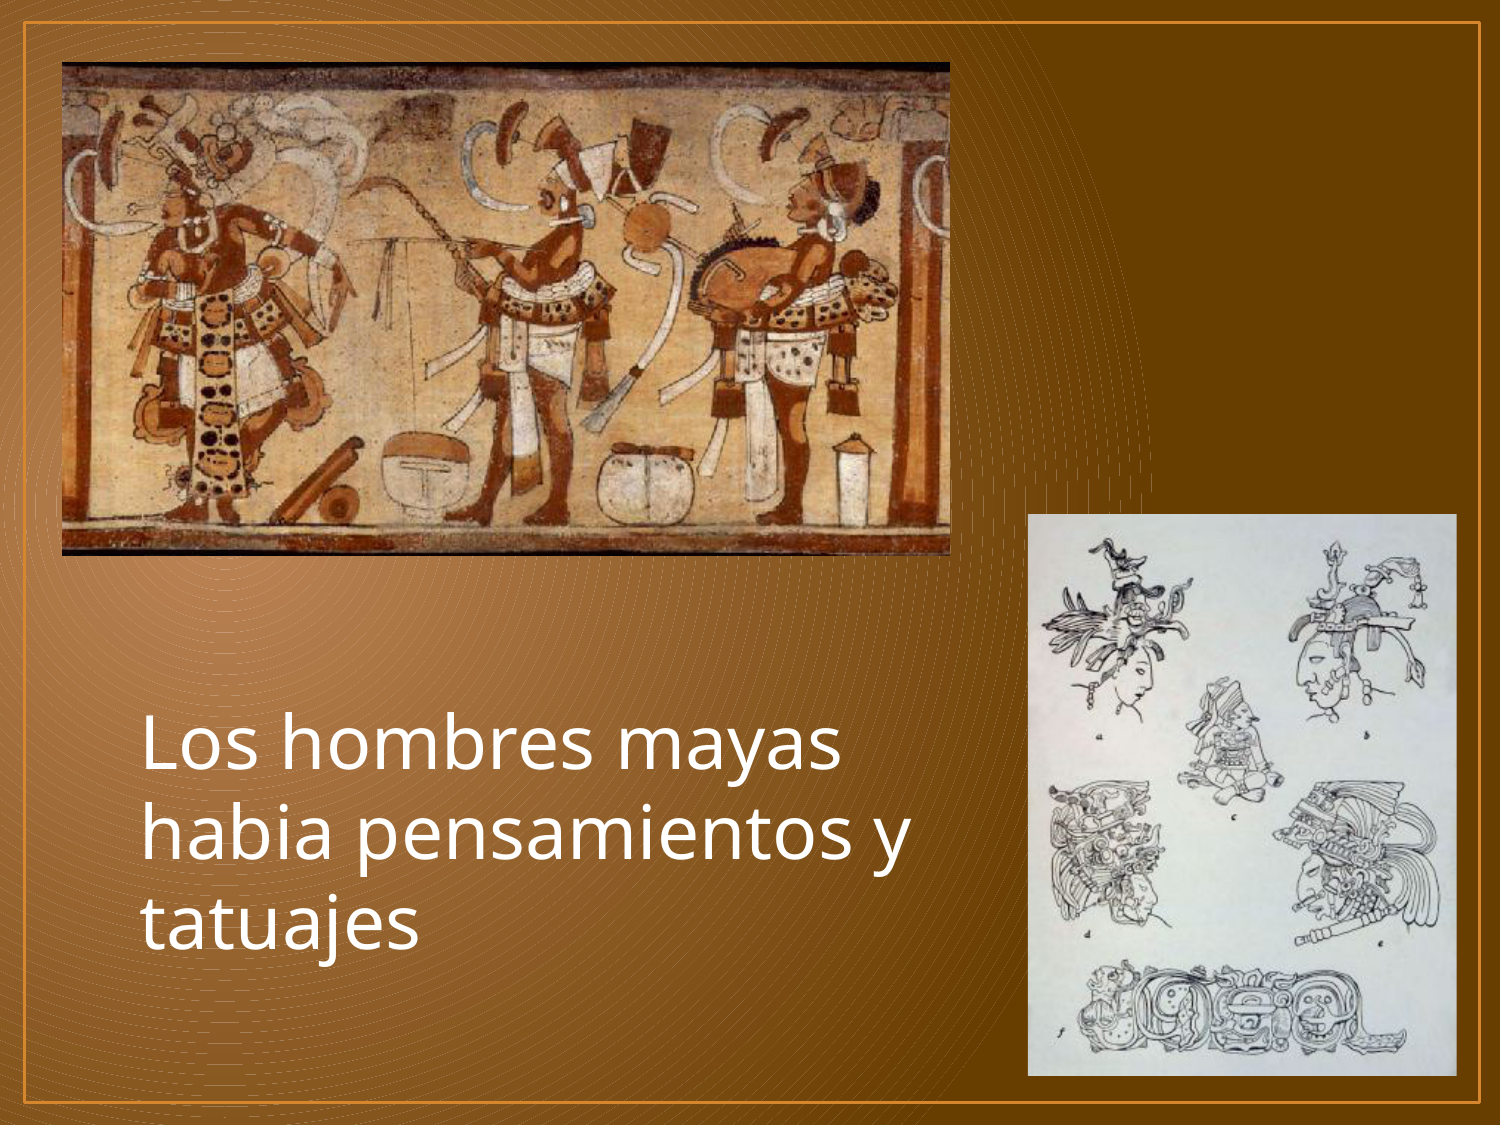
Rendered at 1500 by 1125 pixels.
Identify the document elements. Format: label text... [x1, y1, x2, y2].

picture [1027, 514, 1458, 1077]
text_box Los hombres mayas habia pensamientos y tatuajes [124, 687, 933, 973]
picture [61, 62, 951, 557]
